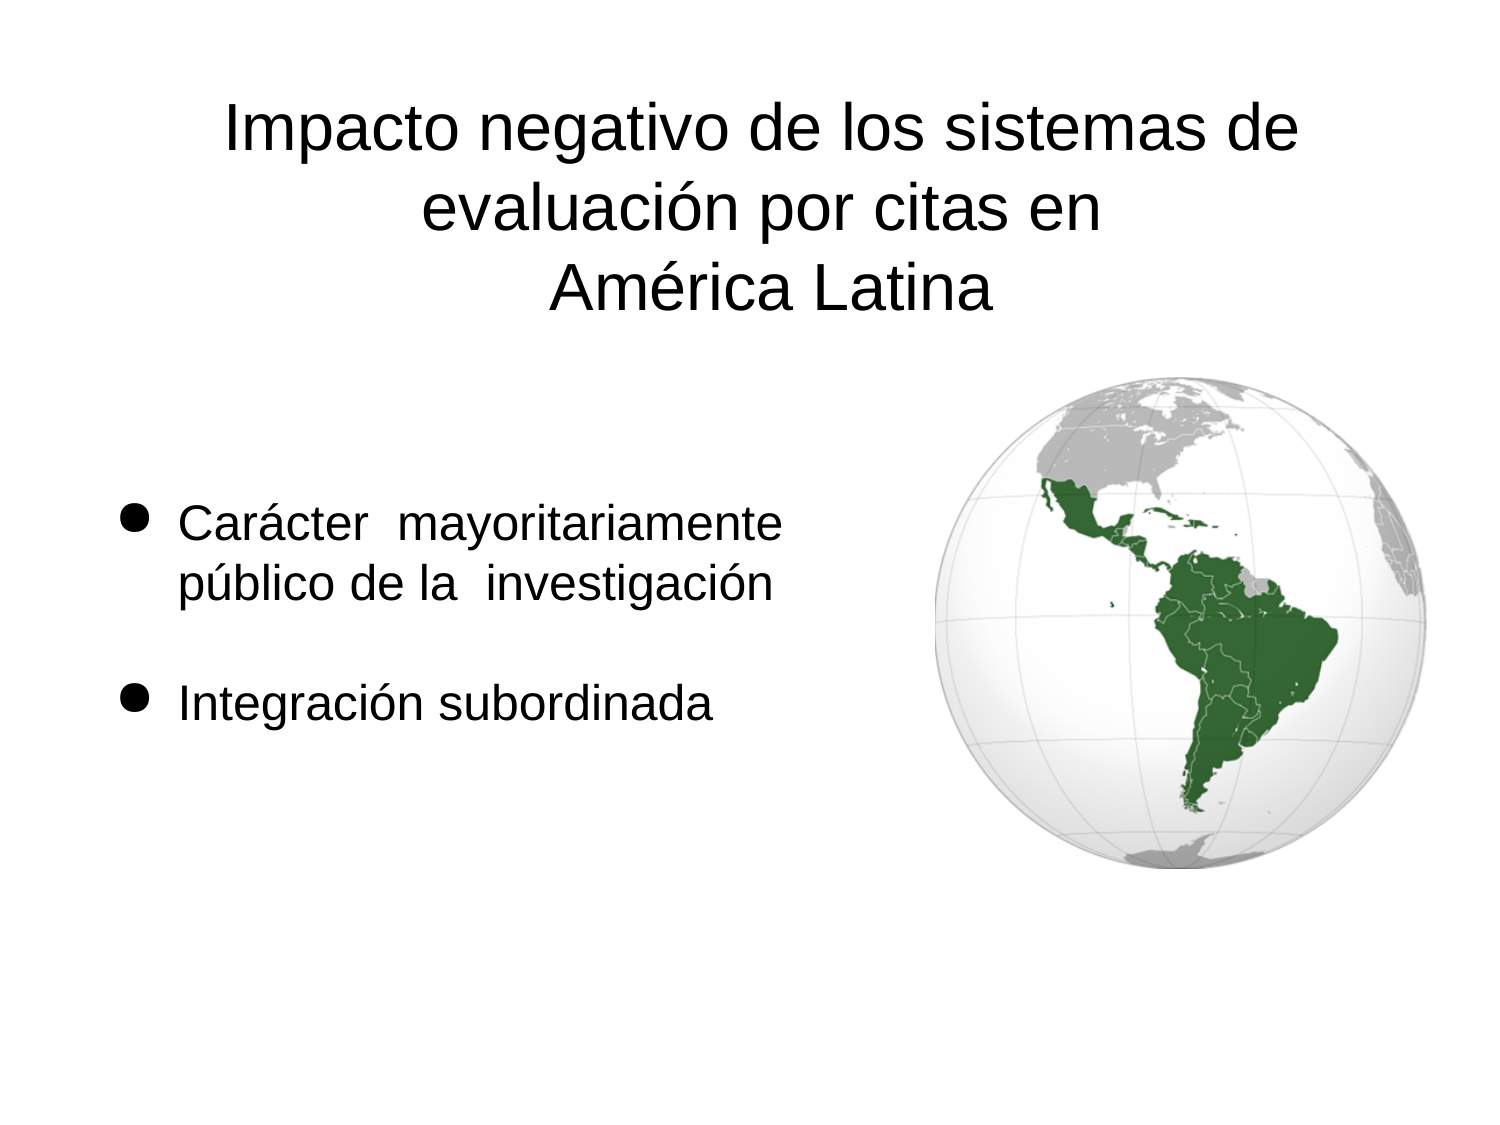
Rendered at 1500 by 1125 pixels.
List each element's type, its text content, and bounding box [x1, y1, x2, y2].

picture [935, 376, 1427, 869]
text_box Carácter mayoritariamente público de la investigación Integración subordinada [87, 475, 854, 1052]
text_box Impacto negativo de los sistemas de evaluación por citas en América Latina [98, 68, 1427, 334]
